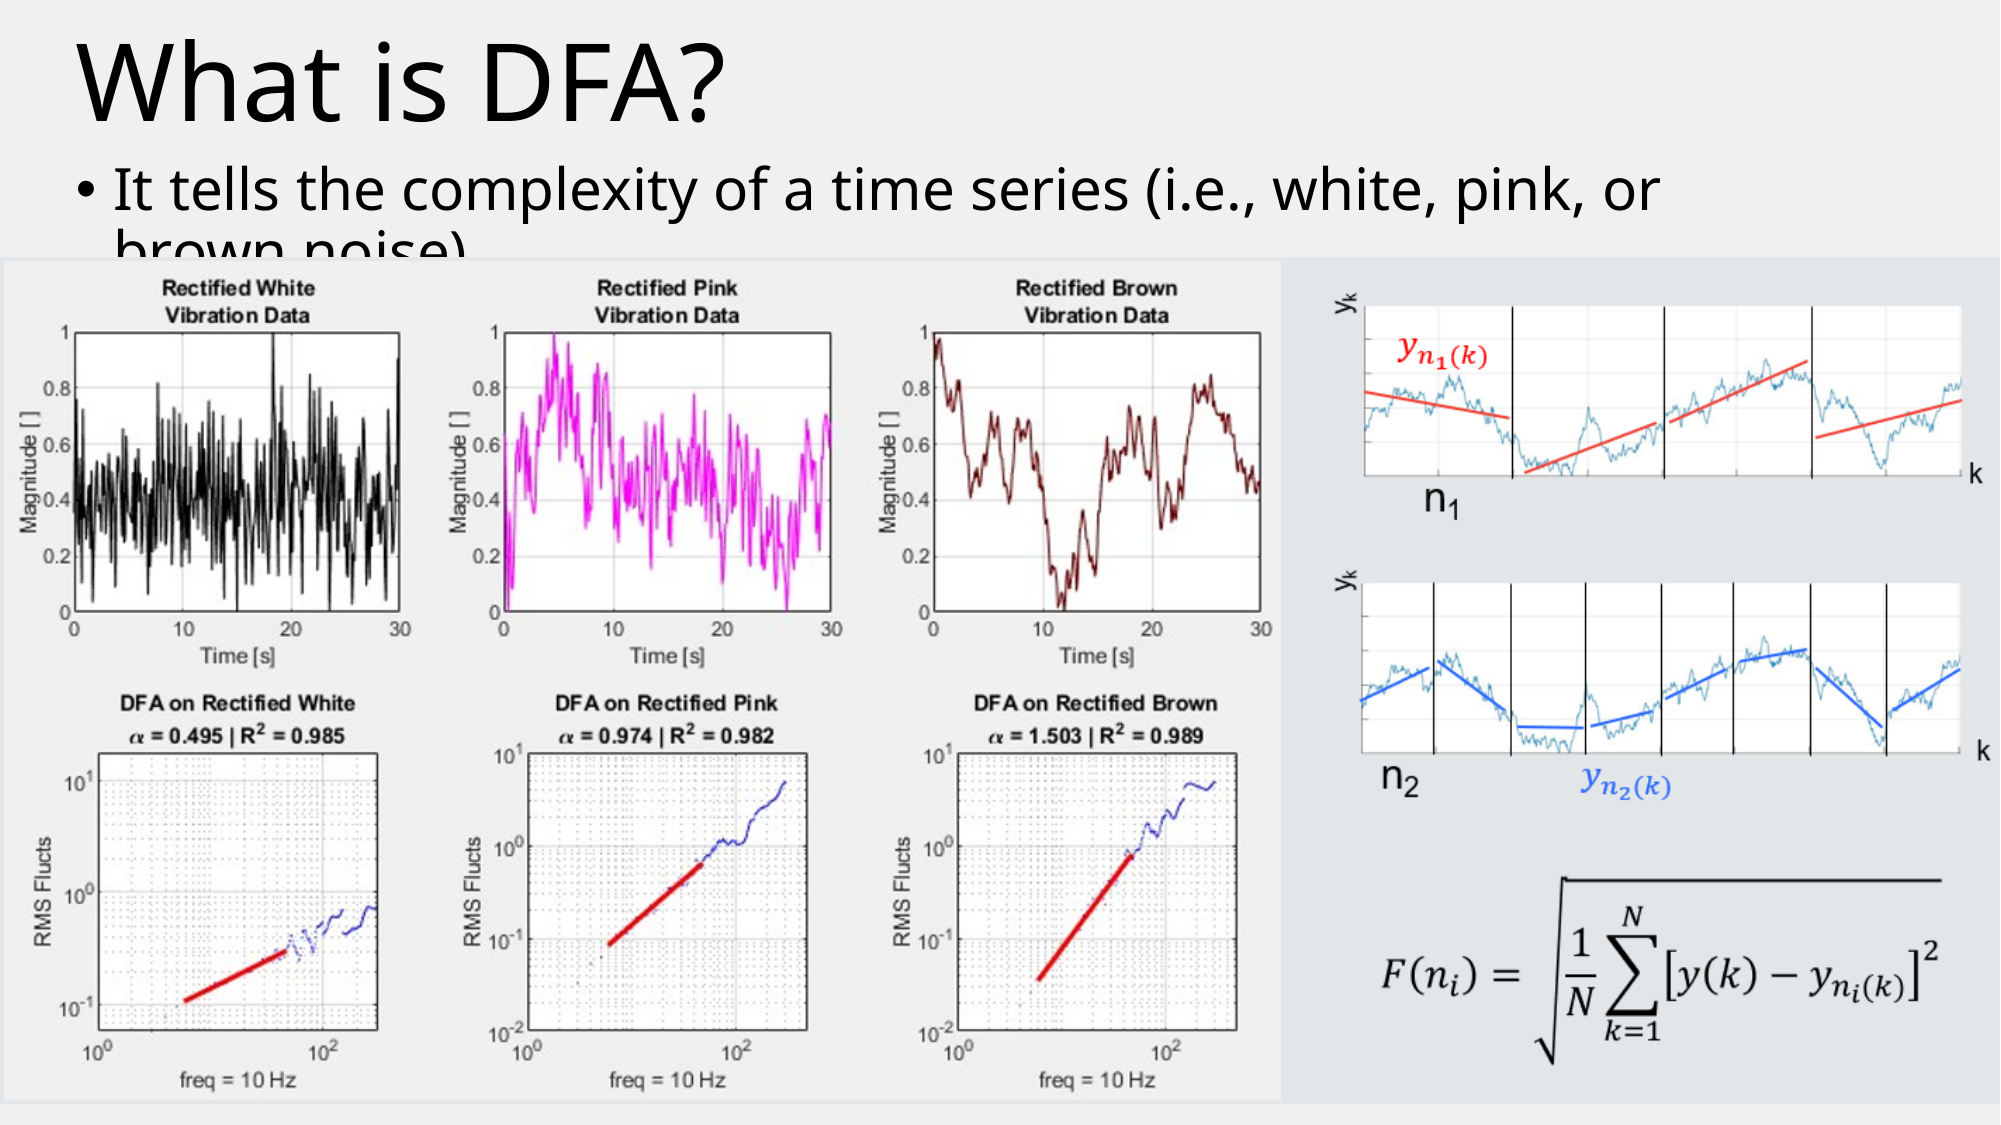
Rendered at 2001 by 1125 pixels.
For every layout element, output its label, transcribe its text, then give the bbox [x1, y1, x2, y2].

title What is DFA? [60, 21, 1863, 152]
list It tells the complexity of a time series (i.e., white, pink, or brown noise) [60, 152, 1863, 257]
picture [0, 257, 2000, 1104]
